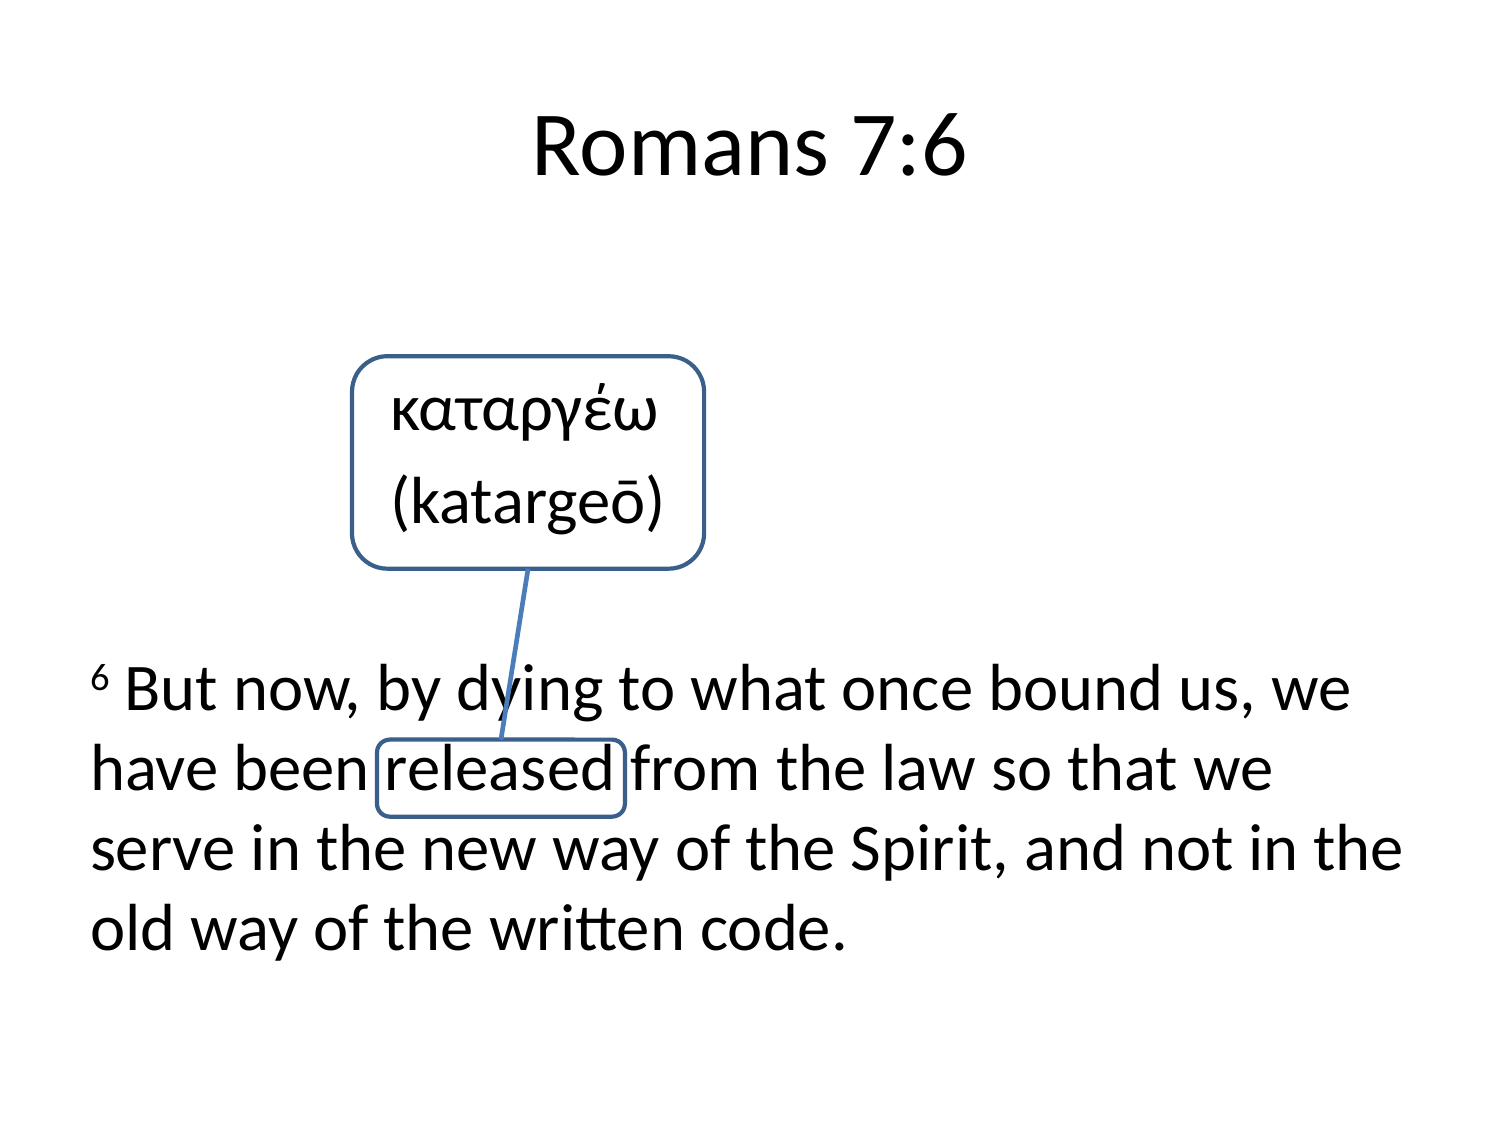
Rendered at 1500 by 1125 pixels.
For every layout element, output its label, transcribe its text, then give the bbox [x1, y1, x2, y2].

title Romans 7:6 [75, 45, 1425, 233]
text_box [349, 354, 707, 571]
text_box [374, 737, 628, 819]
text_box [500, 568, 529, 740]
list καταργέω (katargeō) 6 But now, by dying to what once bound us, we have been released from the law so that we serve in the new way of the Spirit, and not in the old way of the written code. [75, 262, 1425, 1005]
